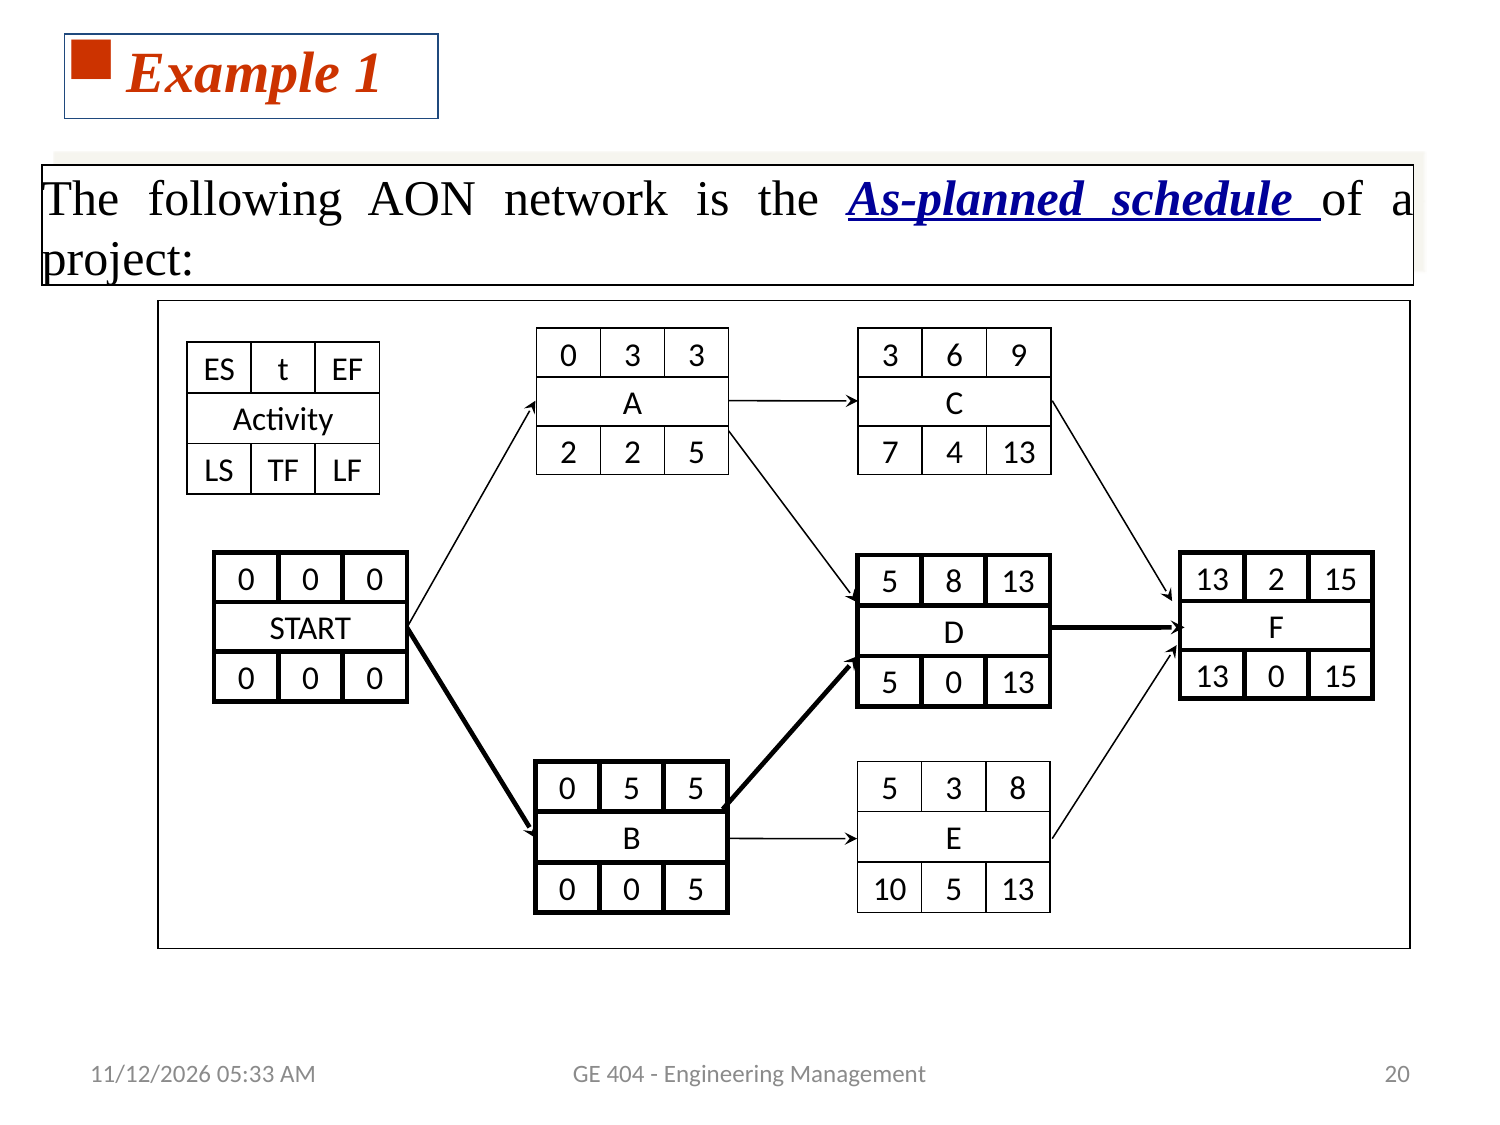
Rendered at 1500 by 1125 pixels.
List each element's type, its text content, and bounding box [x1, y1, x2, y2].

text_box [157, 300, 1411, 949]
text_box The following AON network is the As-planned schedule of a project: [41, 165, 1414, 286]
text_box Example 1 [64, 34, 439, 119]
slide_number 20 [1074, 1042, 1425, 1103]
footer GE 404 - Engineering Management [512, 1042, 988, 1103]
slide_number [75, 1042, 425, 1103]
